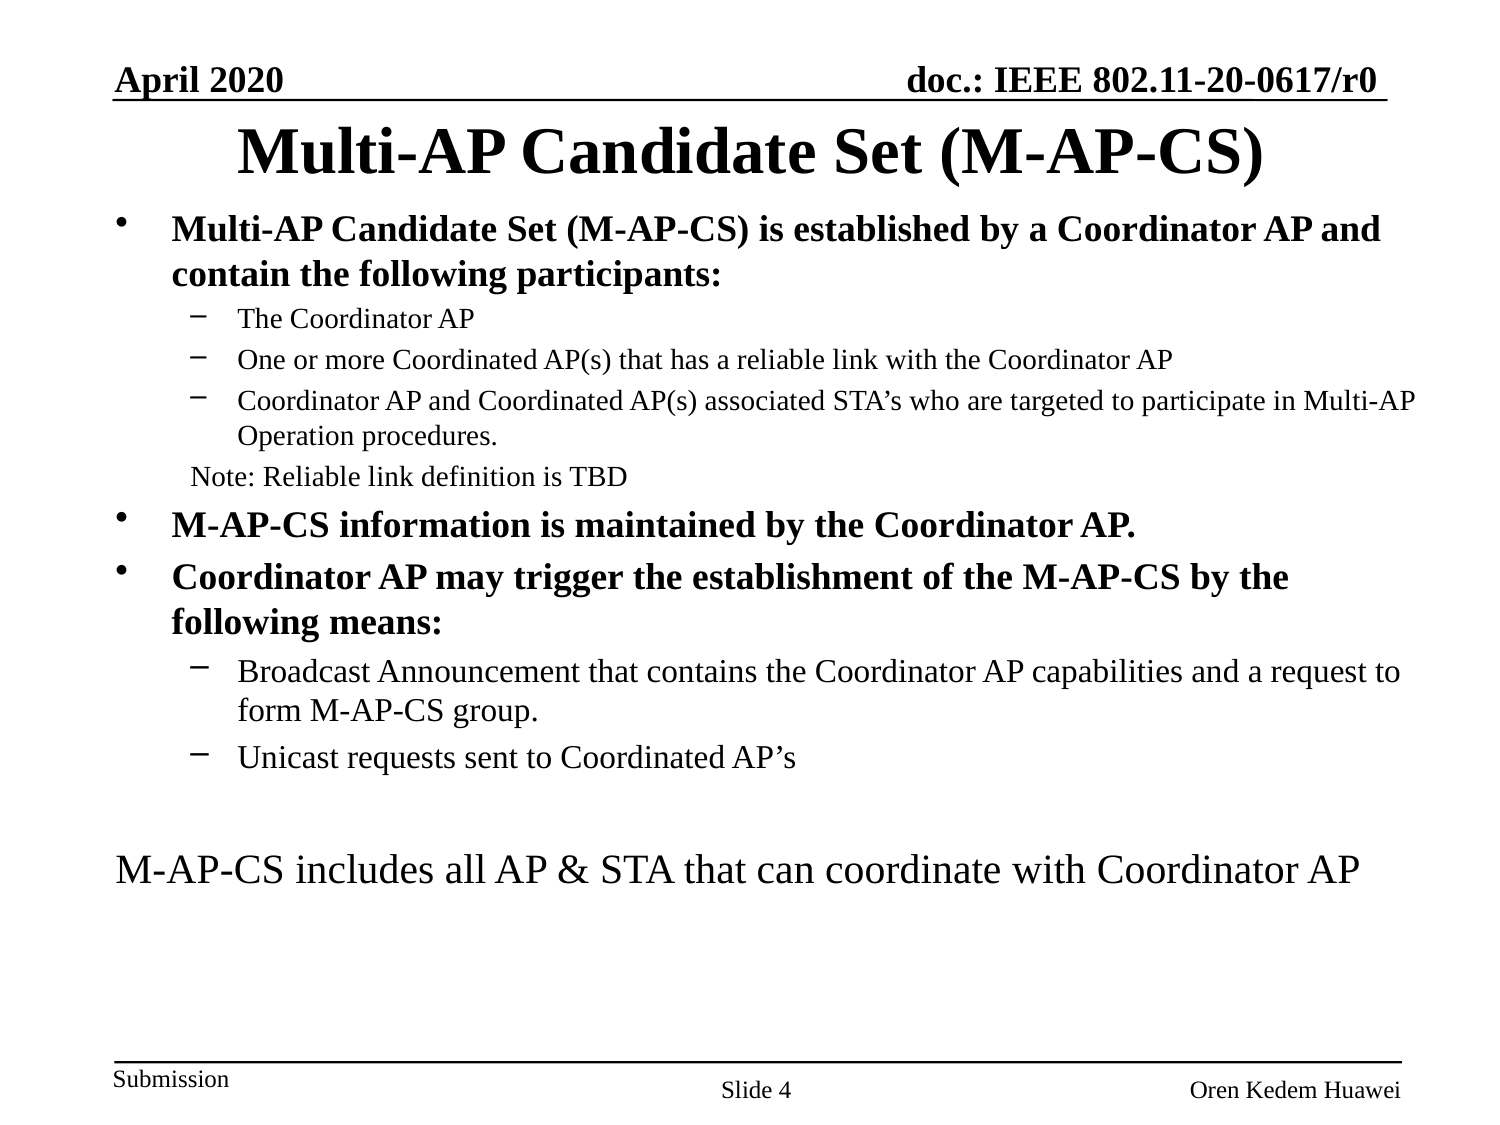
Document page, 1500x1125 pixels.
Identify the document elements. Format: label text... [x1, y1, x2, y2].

slide_number Slide 4 [712, 1073, 800, 1105]
footer Oren Kedem Huawei [1186, 1073, 1402, 1105]
title Multi-AP Candidate Set (M-AP-CS) [114, 59, 1390, 196]
list Multi-AP Candidate Set (M-AP-CS) is established by a Coordinator AP and contain the following participants: The Coordinator AP One or more Coordinated AP(s) that has a reliable link with the Coordinator AP Coordinator AP and Coordinated AP(s) associated STA’s who are targeted to participate in Multi-AP Operation procedures. Note: Reliable link definition is TBD M-AP-CS information is maintained by the Coordinator AP. Coordinator AP may trigger the establishment of the M-AP-CS by the following means: Broadcast Announcement that contains the Coordinator AP capabilities and a request to form M-AP-CS group. Unicast requests sent to Coordinated AP’s M-AP-CS includes all AP & STA that can coordinate with Coordinator AP [100, 196, 1459, 975]
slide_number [114, 54, 286, 101]
